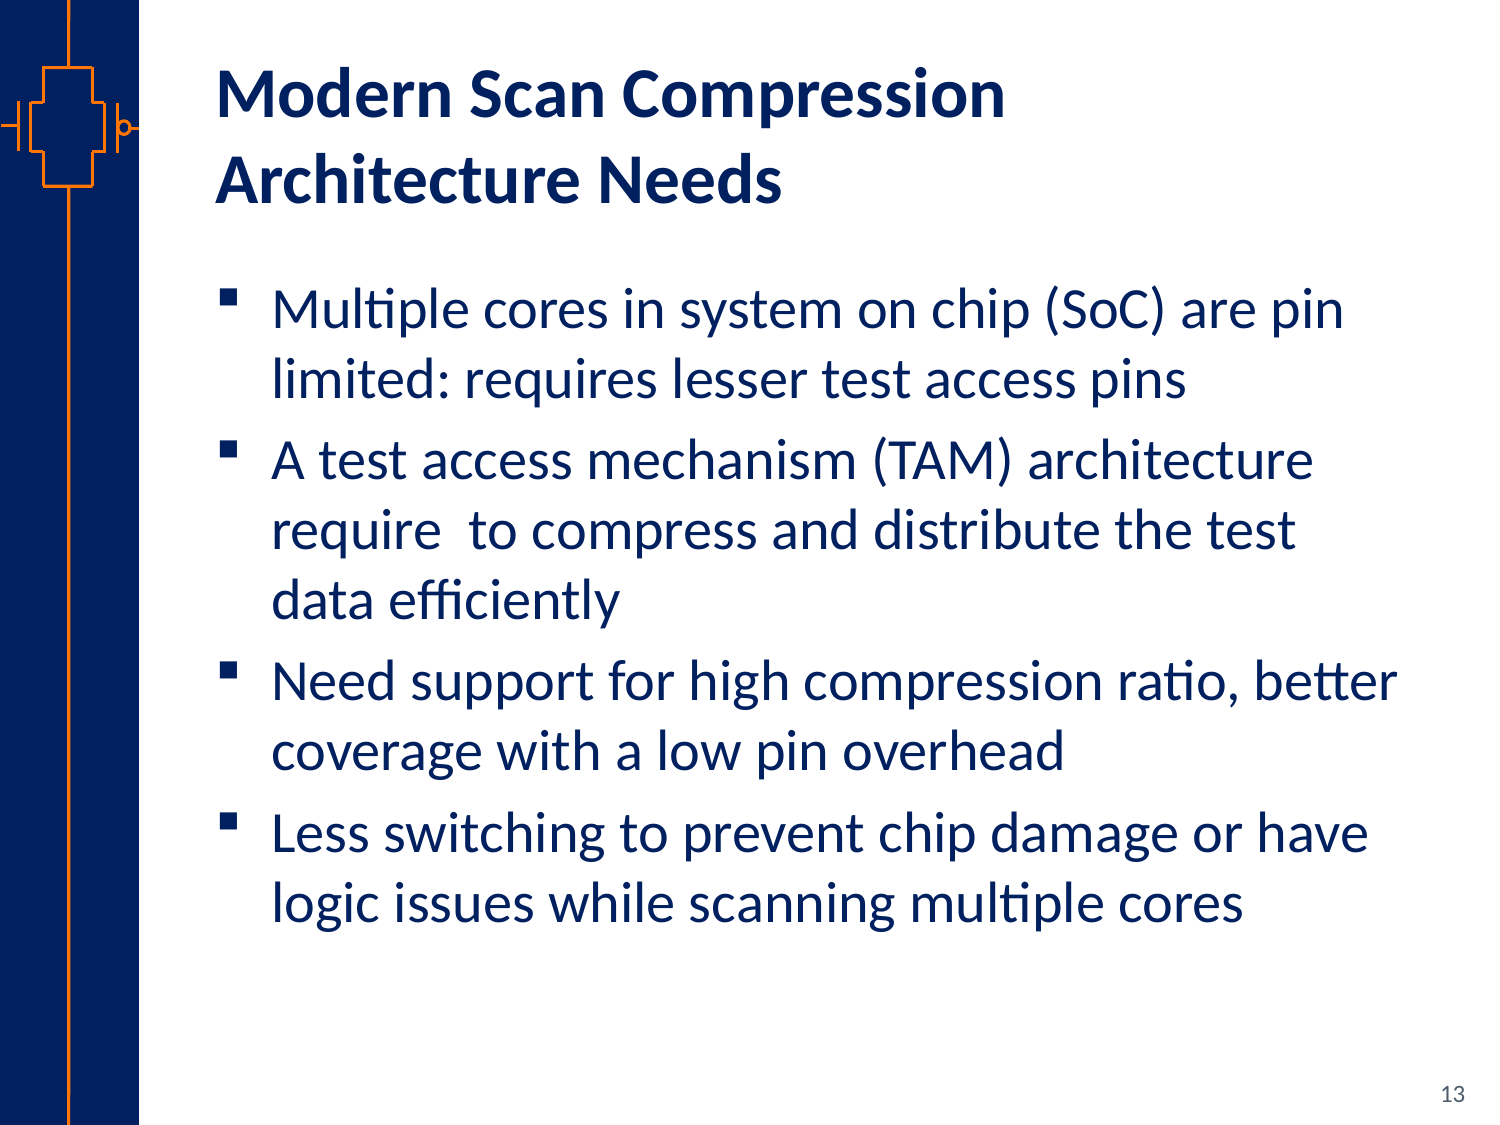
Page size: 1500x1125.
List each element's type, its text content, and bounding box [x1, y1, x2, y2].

list Multiple cores in system on chip (SoC) are pin limited: requires lesser test access pins A test access mechanism (TAM) architecture require to compress and distribute the test data efficiently Need support for high compression ratio, better coverage with a low pin overhead Less switching to prevent chip damage or have logic issues while scanning multiple cores [200, 262, 1425, 988]
slide_number 13 [1425, 1062, 1488, 1123]
title Modern Scan Compression Architecture Needs [200, 37, 1388, 225]
